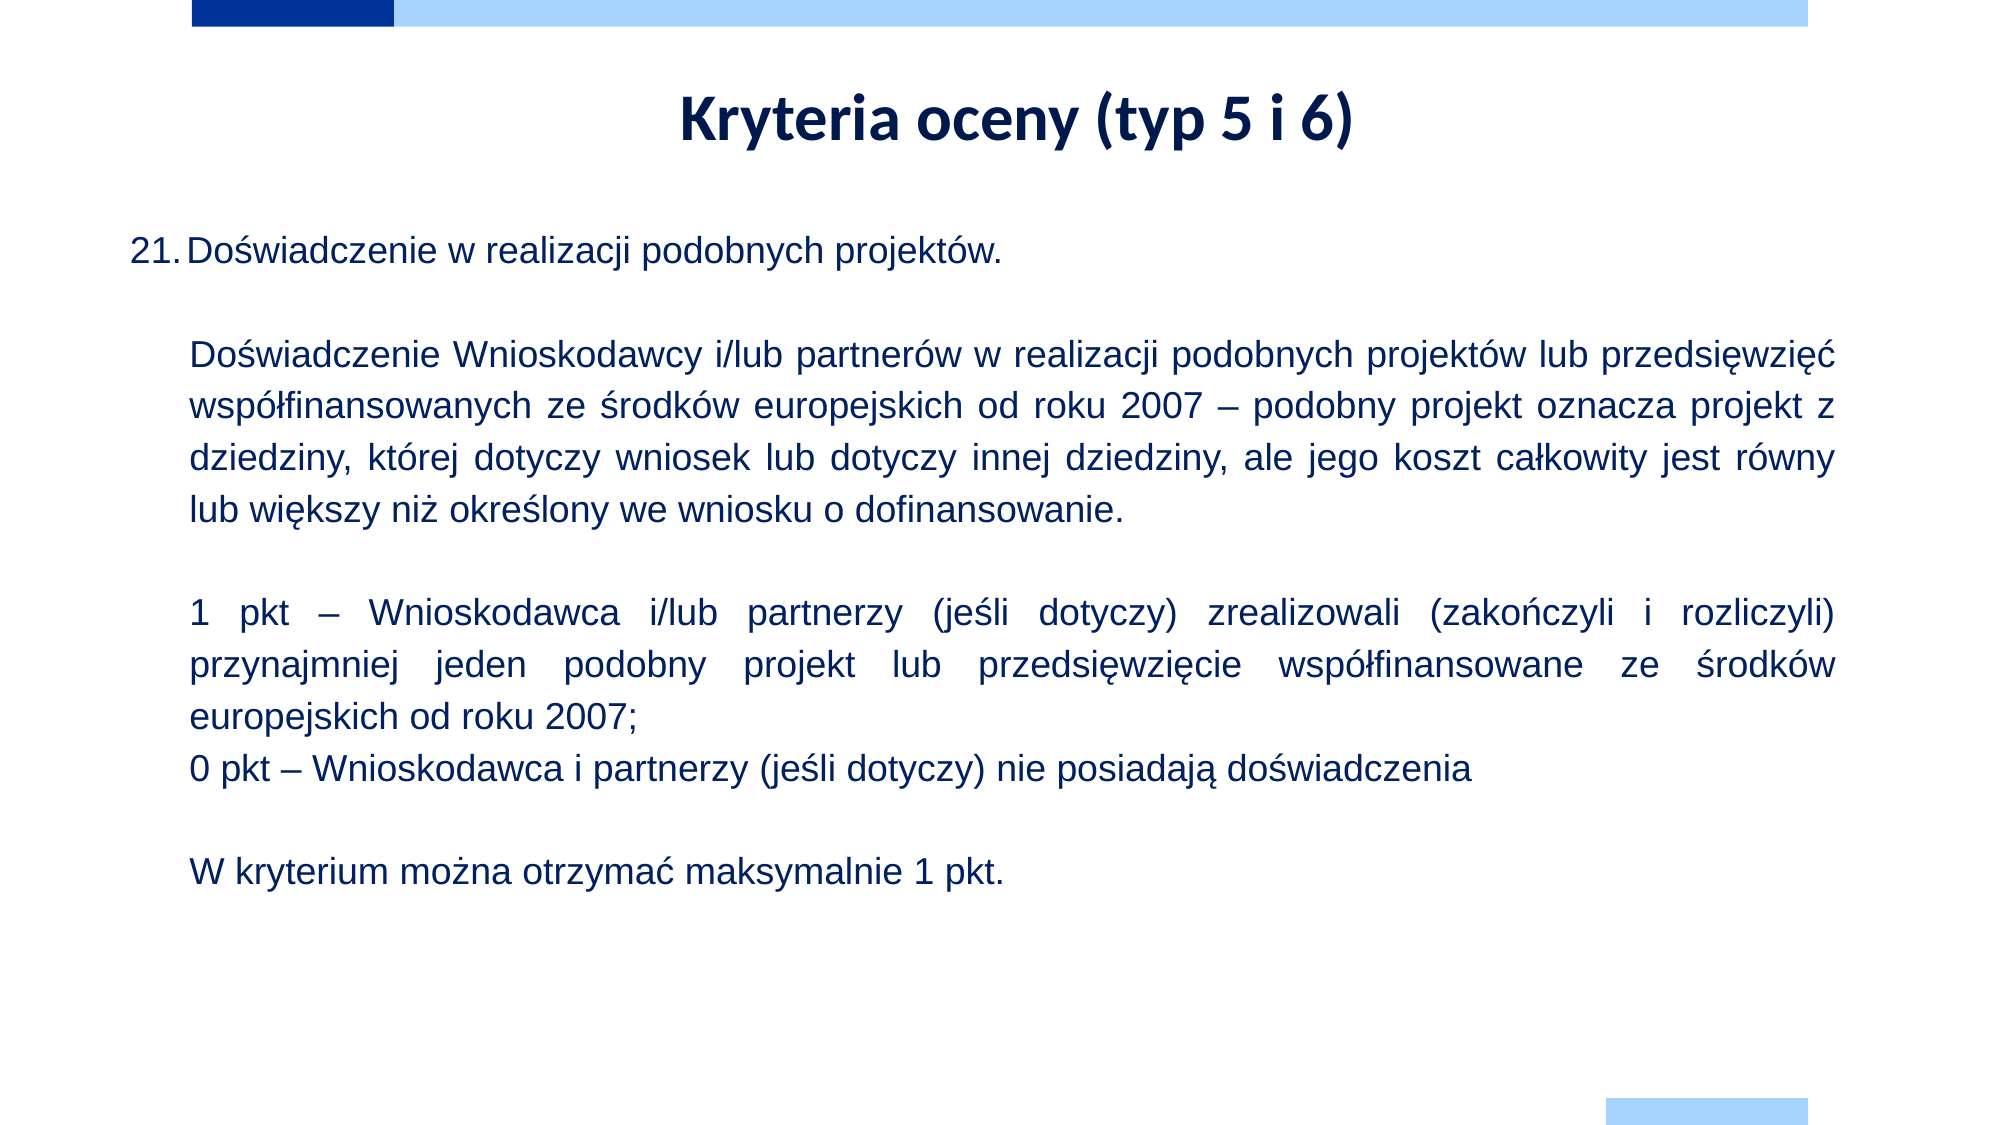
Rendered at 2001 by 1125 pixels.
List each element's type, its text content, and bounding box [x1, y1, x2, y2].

text_box Doświadczenie w realizacji podobnych projektów. Doświadczenie Wnioskodawcy i/lub partnerów w realizacji podobnych projektów lub przedsięwzięć współfinansowanych ze środków europejskich od roku 2007 – podobny projekt oznacza projekt z dziedziny, której dotyczy wniosek lub dotyczy innej dziedziny, ale jego koszt całkowity jest równy lub większy niż określony we wniosku o dofinansowanie. 1 pkt – Wnioskodawca i/lub partnerzy (jeśli dotyczy) zrealizowali (zakończyli i rozliczyli) przynajmniej jeden podobny projekt lub przedsięwzięcie współfinansowane ze środków europejskich od roku 2007; 0 pkt – Wnioskodawca i partnerzy (jeśli dotyczy) nie posiadają doświadczenia W kryterium można otrzymać maksymalnie 1 pkt. [115, 212, 1851, 952]
text_box Kryteria oceny (typ 5 i 6) [131, 66, 1906, 161]
